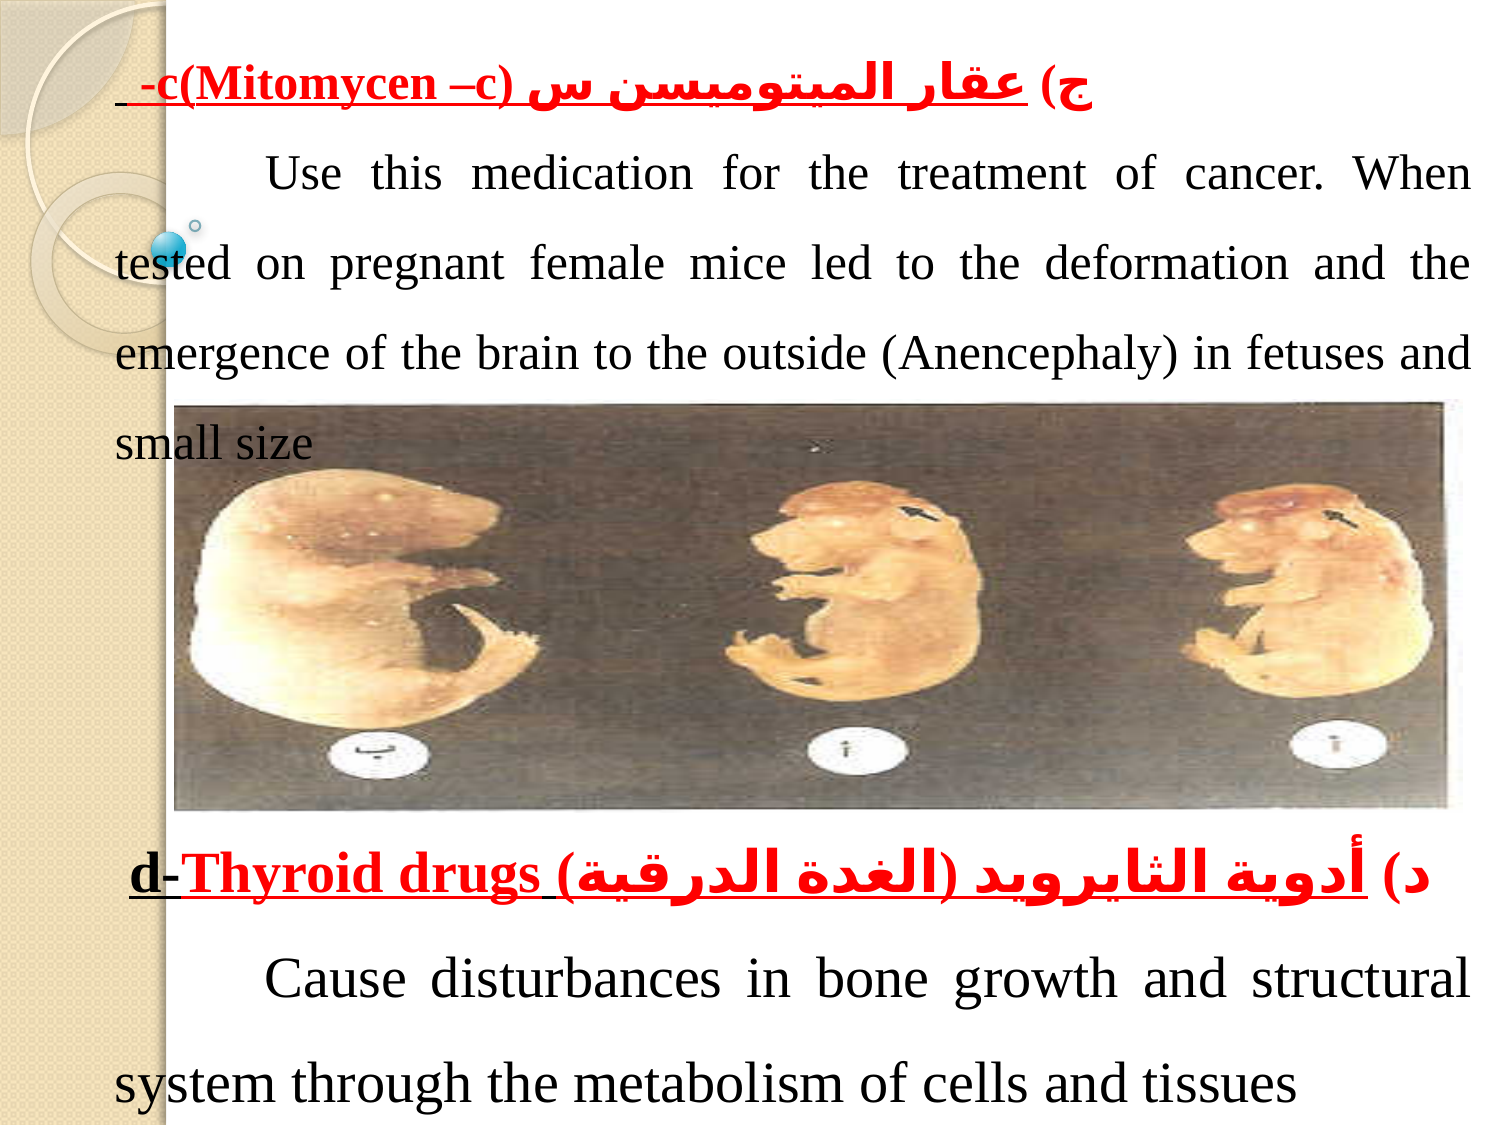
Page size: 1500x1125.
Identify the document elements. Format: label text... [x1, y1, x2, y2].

picture [174, 398, 1463, 813]
text_box د) أدوية الثايرويد (الغدة الدرقية) d-Thyroid drugs Cause disturbances in bone growth and structural system through the metabolism of cells and tissues [99, 791, 1488, 1122]
text_box ج) عقار الميتوميسن س (Mitomycen –c)c- Use this medication for the treatment of cancer. When tested on pregnant female mice led to the deformation and the emergence of the brain to the outside (Anencephaly) in fetuses and small size [99, 12, 1488, 478]
